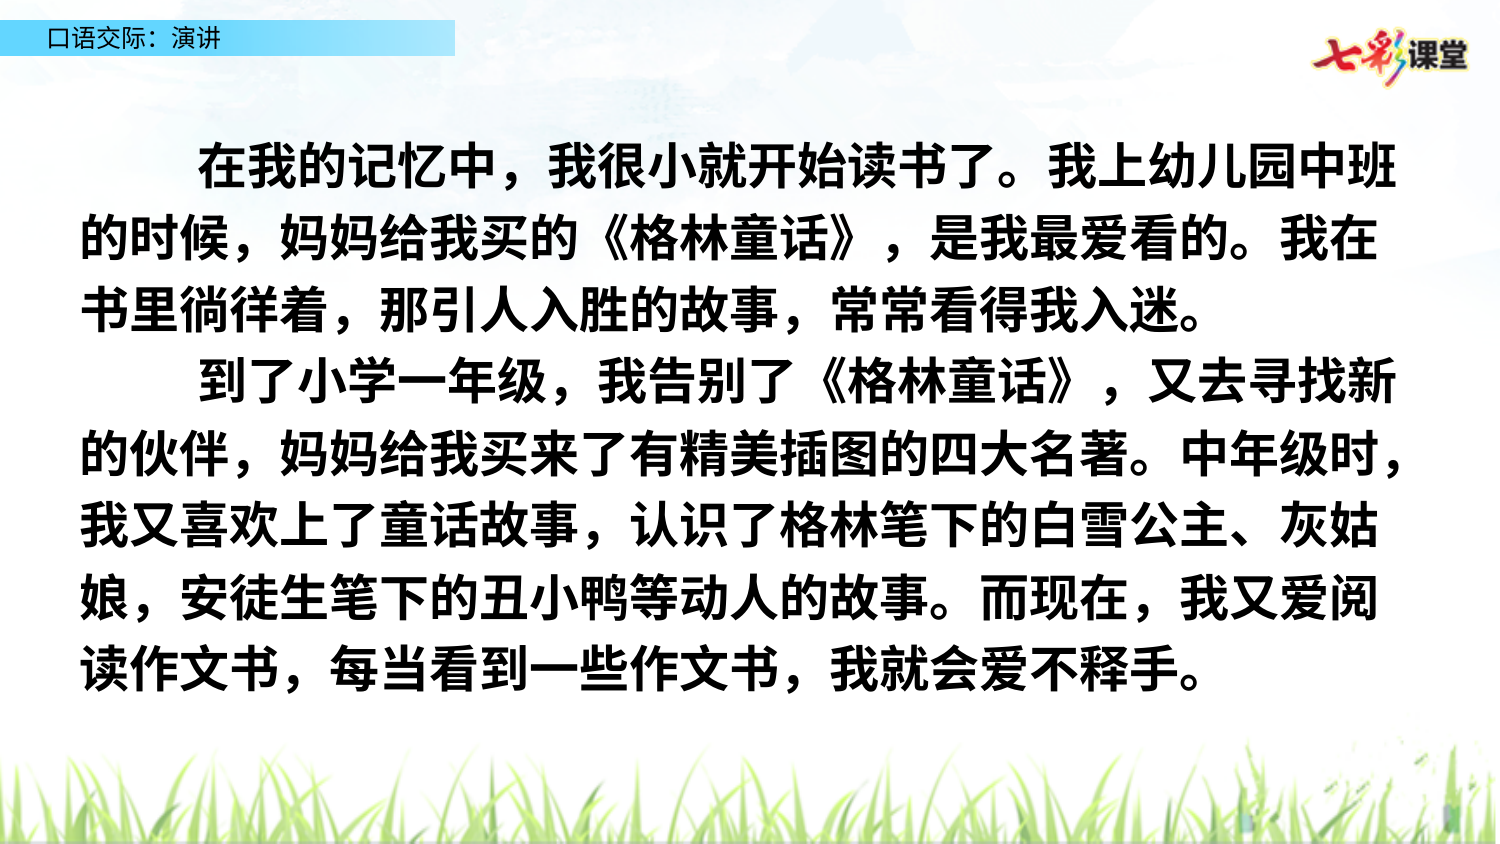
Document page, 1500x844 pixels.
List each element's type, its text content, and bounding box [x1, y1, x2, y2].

text_box 在我的记忆中，我很小就开始读书了。我上幼儿园中班的时候，妈妈给我买的《格林童话》，是我最爱看的。我在书里徜徉着，那引人入胜的故事，常常看得我入迷。 到了小学一年级，我告别了《格林童话》，又去寻找新的伙伴，妈妈给我买来了有精美插图的四大名著。中年级时，我又喜欢上了童话故事，认识了格林笔下的白雪公主、灰姑娘，安徒生笔下的丑小鸭等动人的故事。而现在，我又爱阅读作文书，每当看到一些作文书，我就会爱不释手。 [64, 114, 1436, 694]
picture [0, 0, 1500, 844]
